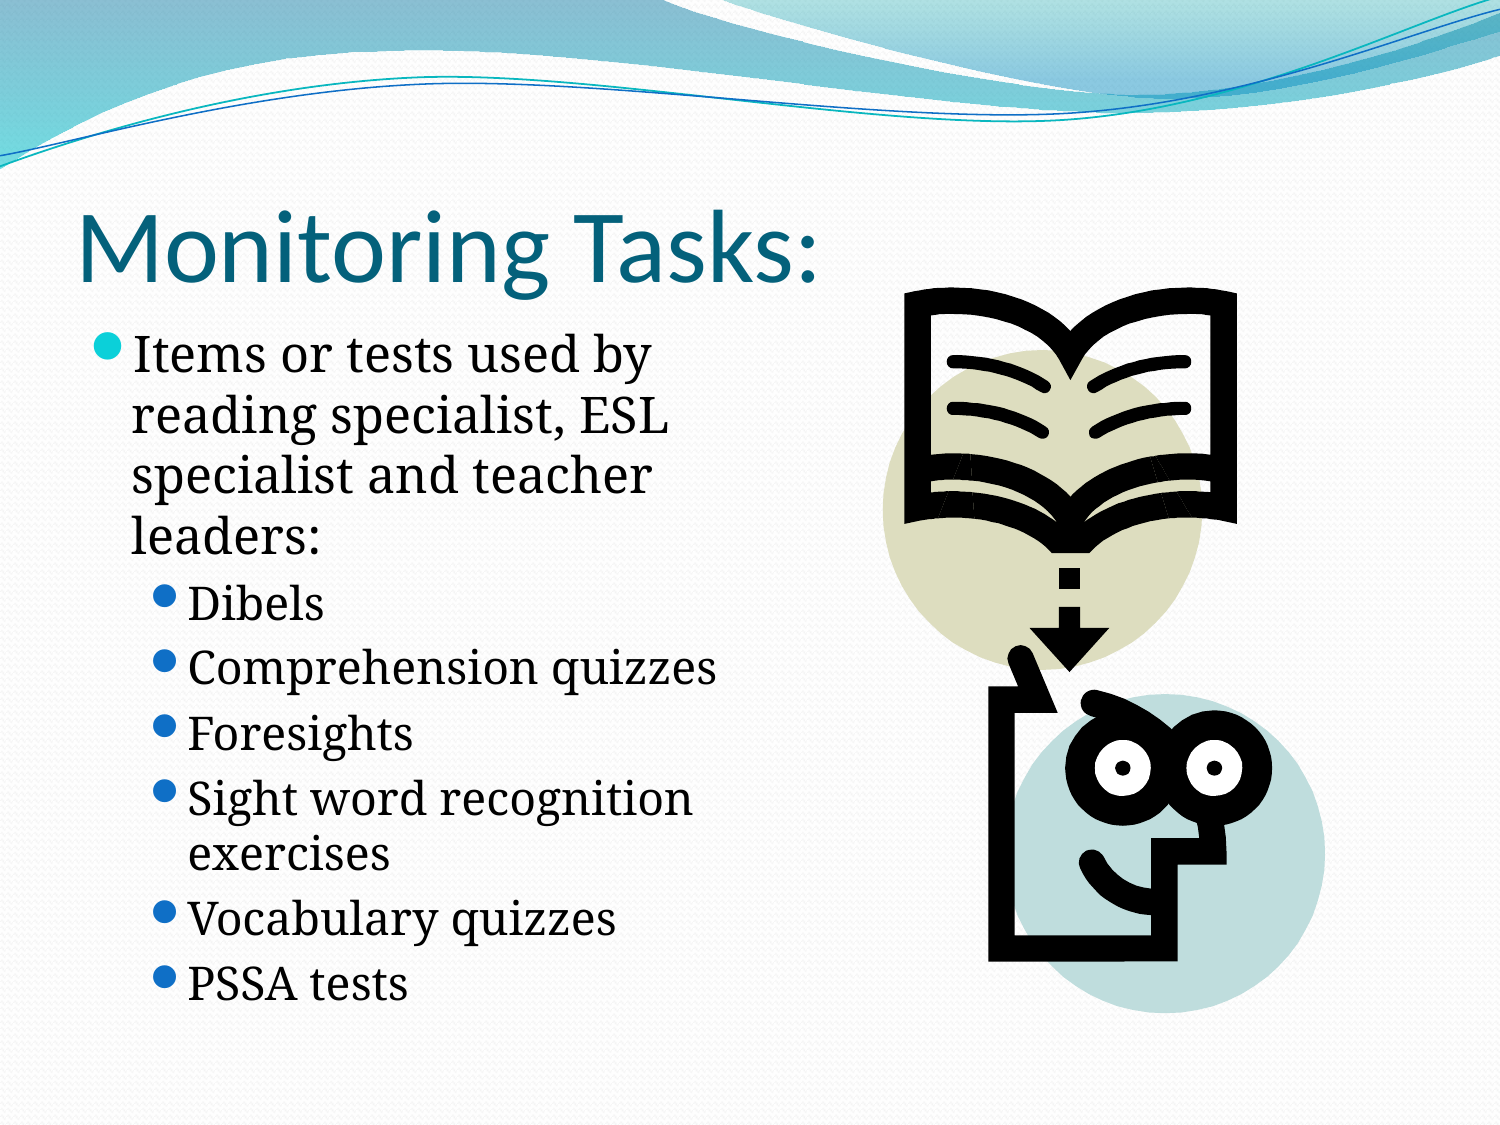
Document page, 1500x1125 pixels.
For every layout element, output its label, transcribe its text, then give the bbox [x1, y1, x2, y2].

list Items or tests used by reading specialist, ESL specialist and teacher leaders: Dibels Comprehension quizzes Foresights Sight word recognition exercises Vocabulary quizzes PSSA tests [75, 314, 738, 1043]
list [882, 287, 1326, 1014]
title Monitoring Tasks: [75, 115, 1425, 303]
